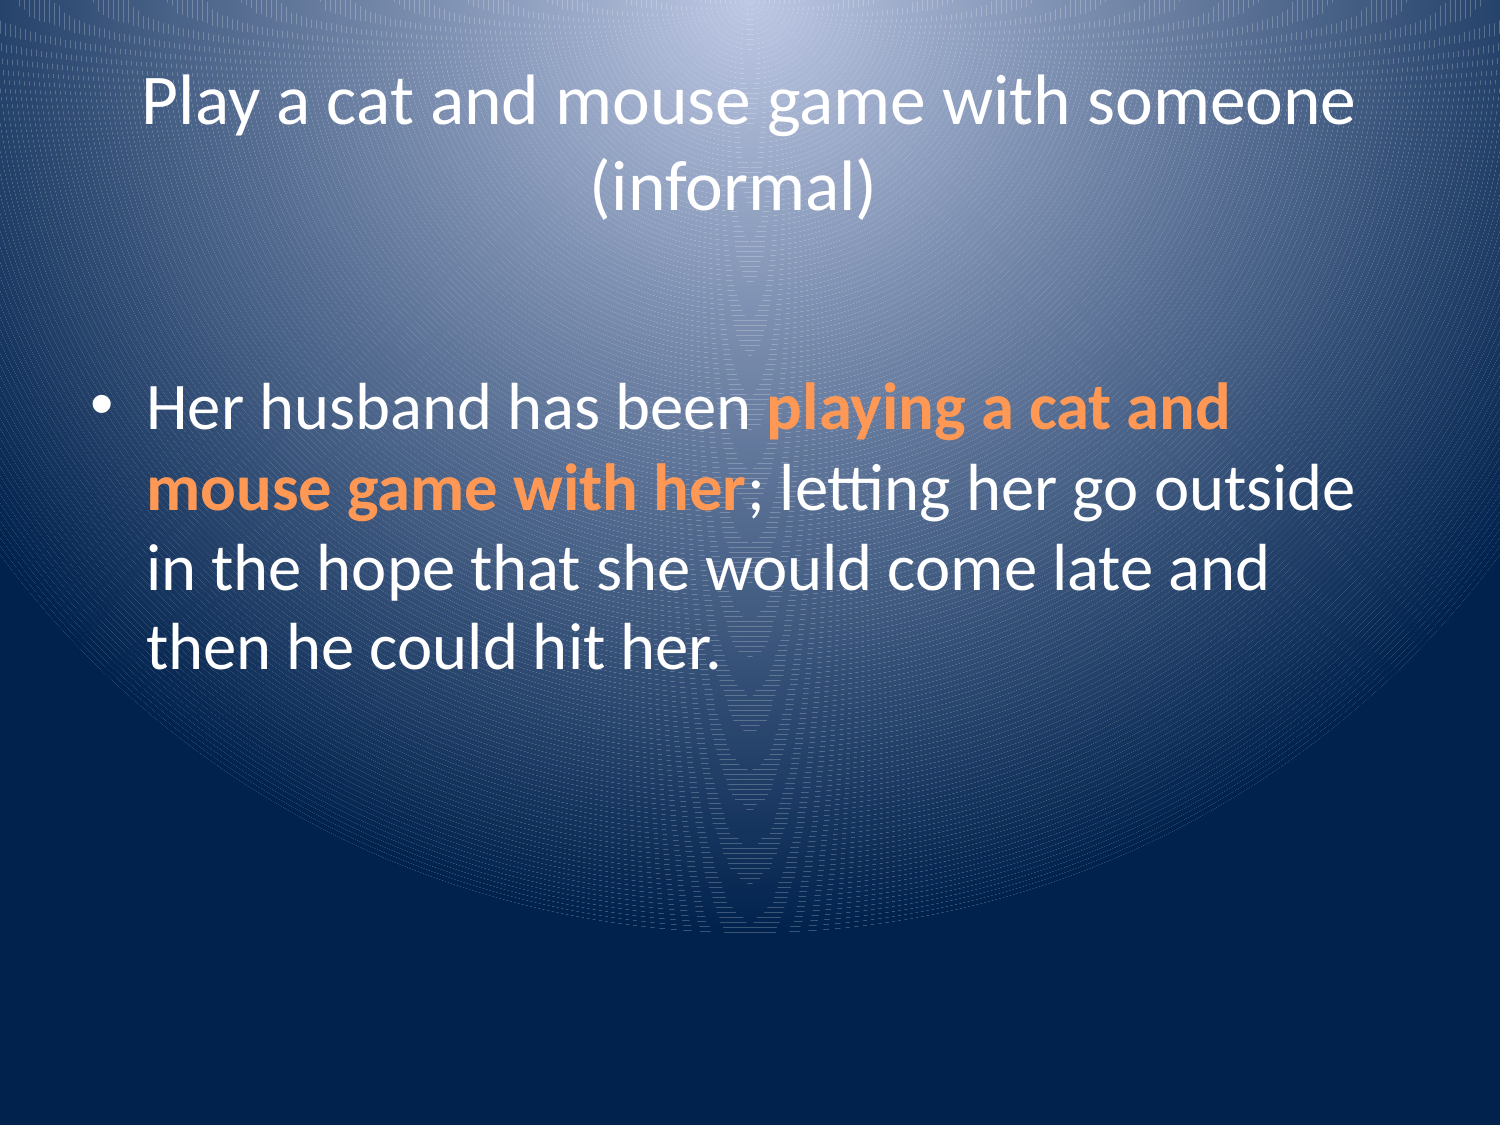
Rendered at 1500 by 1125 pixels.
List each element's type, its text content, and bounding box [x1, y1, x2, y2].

list Her husband has been playing a cat and mouse game with her; letting her go outside in the hope that she would come late and then he could hit her. [75, 262, 1425, 1005]
title Play a cat and mouse game with someone (informal) [75, 45, 1425, 233]
